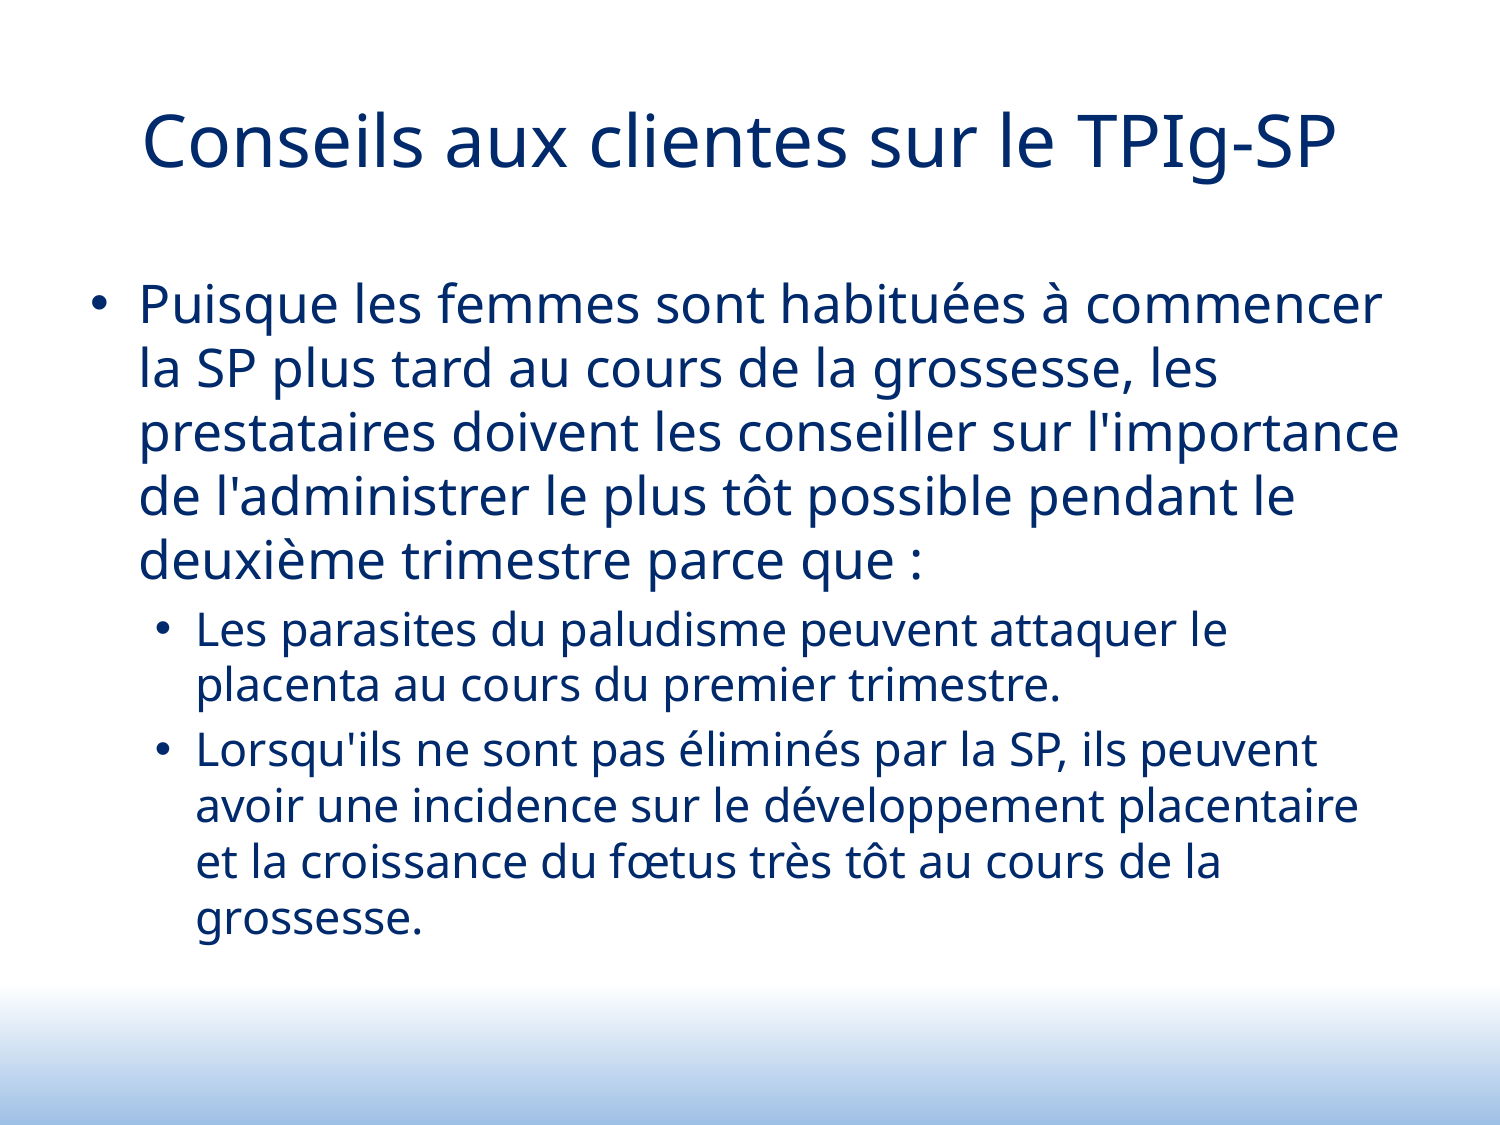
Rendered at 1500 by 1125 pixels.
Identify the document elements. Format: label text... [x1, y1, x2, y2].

title Conseils aux clientes sur le TPIg-SP [75, 45, 1425, 233]
list Puisque les femmes sont habituées à commencer la SP plus tard au cours de la grossesse, les prestataires doivent les conseiller sur l'importance de l'administrer le plus tôt possible pendant le deuxième trimestre parce que : Les parasites du paludisme peuvent attaquer le placenta au cours du premier trimestre. Lorsqu'ils ne sont pas éliminés par la SP, ils peuvent avoir une incidence sur le développement placentaire et la croissance du fœtus très tôt au cours de la grossesse. [75, 262, 1425, 1005]
